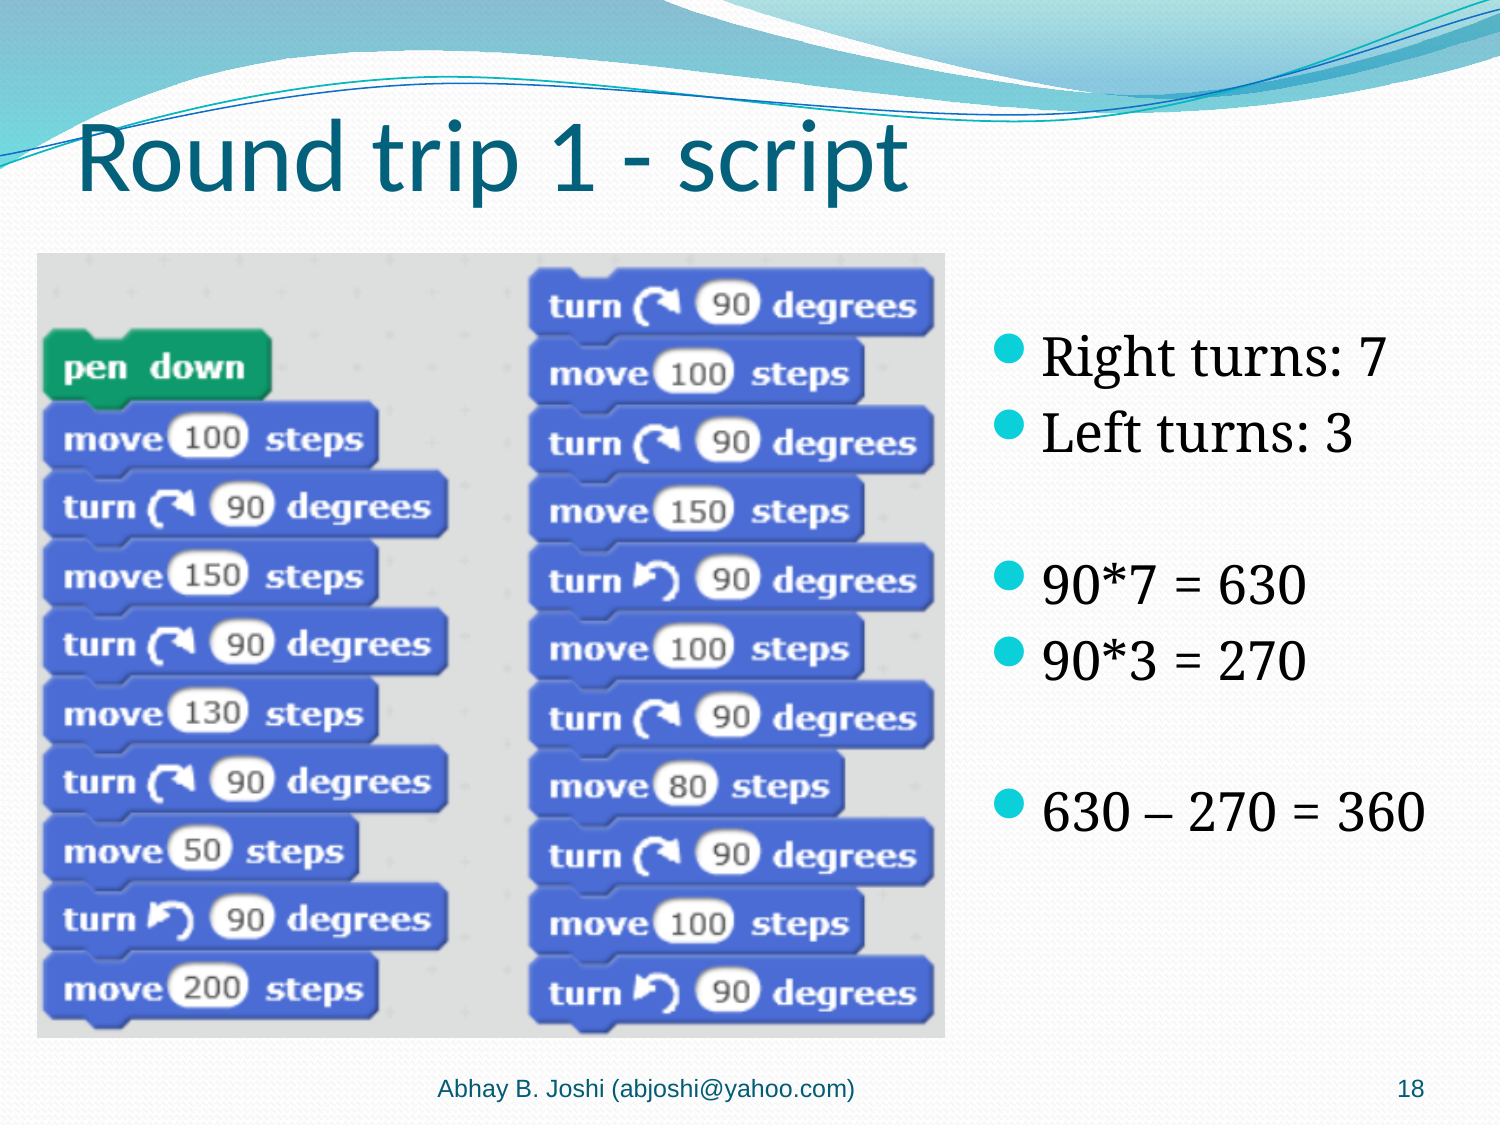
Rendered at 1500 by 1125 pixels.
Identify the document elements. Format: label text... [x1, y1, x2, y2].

slide_number 18 [1299, 1042, 1425, 1103]
footer Abhay B. Joshi (abjoshi@yahoo.com) [437, 1042, 988, 1103]
title Round trip 1 - script [75, 24, 1425, 213]
list Right turns: 7 Left turns: 3 90*7 = 630 90*3 = 270 630 – 270 = 360 [975, 314, 1500, 1043]
picture [37, 253, 945, 1038]
